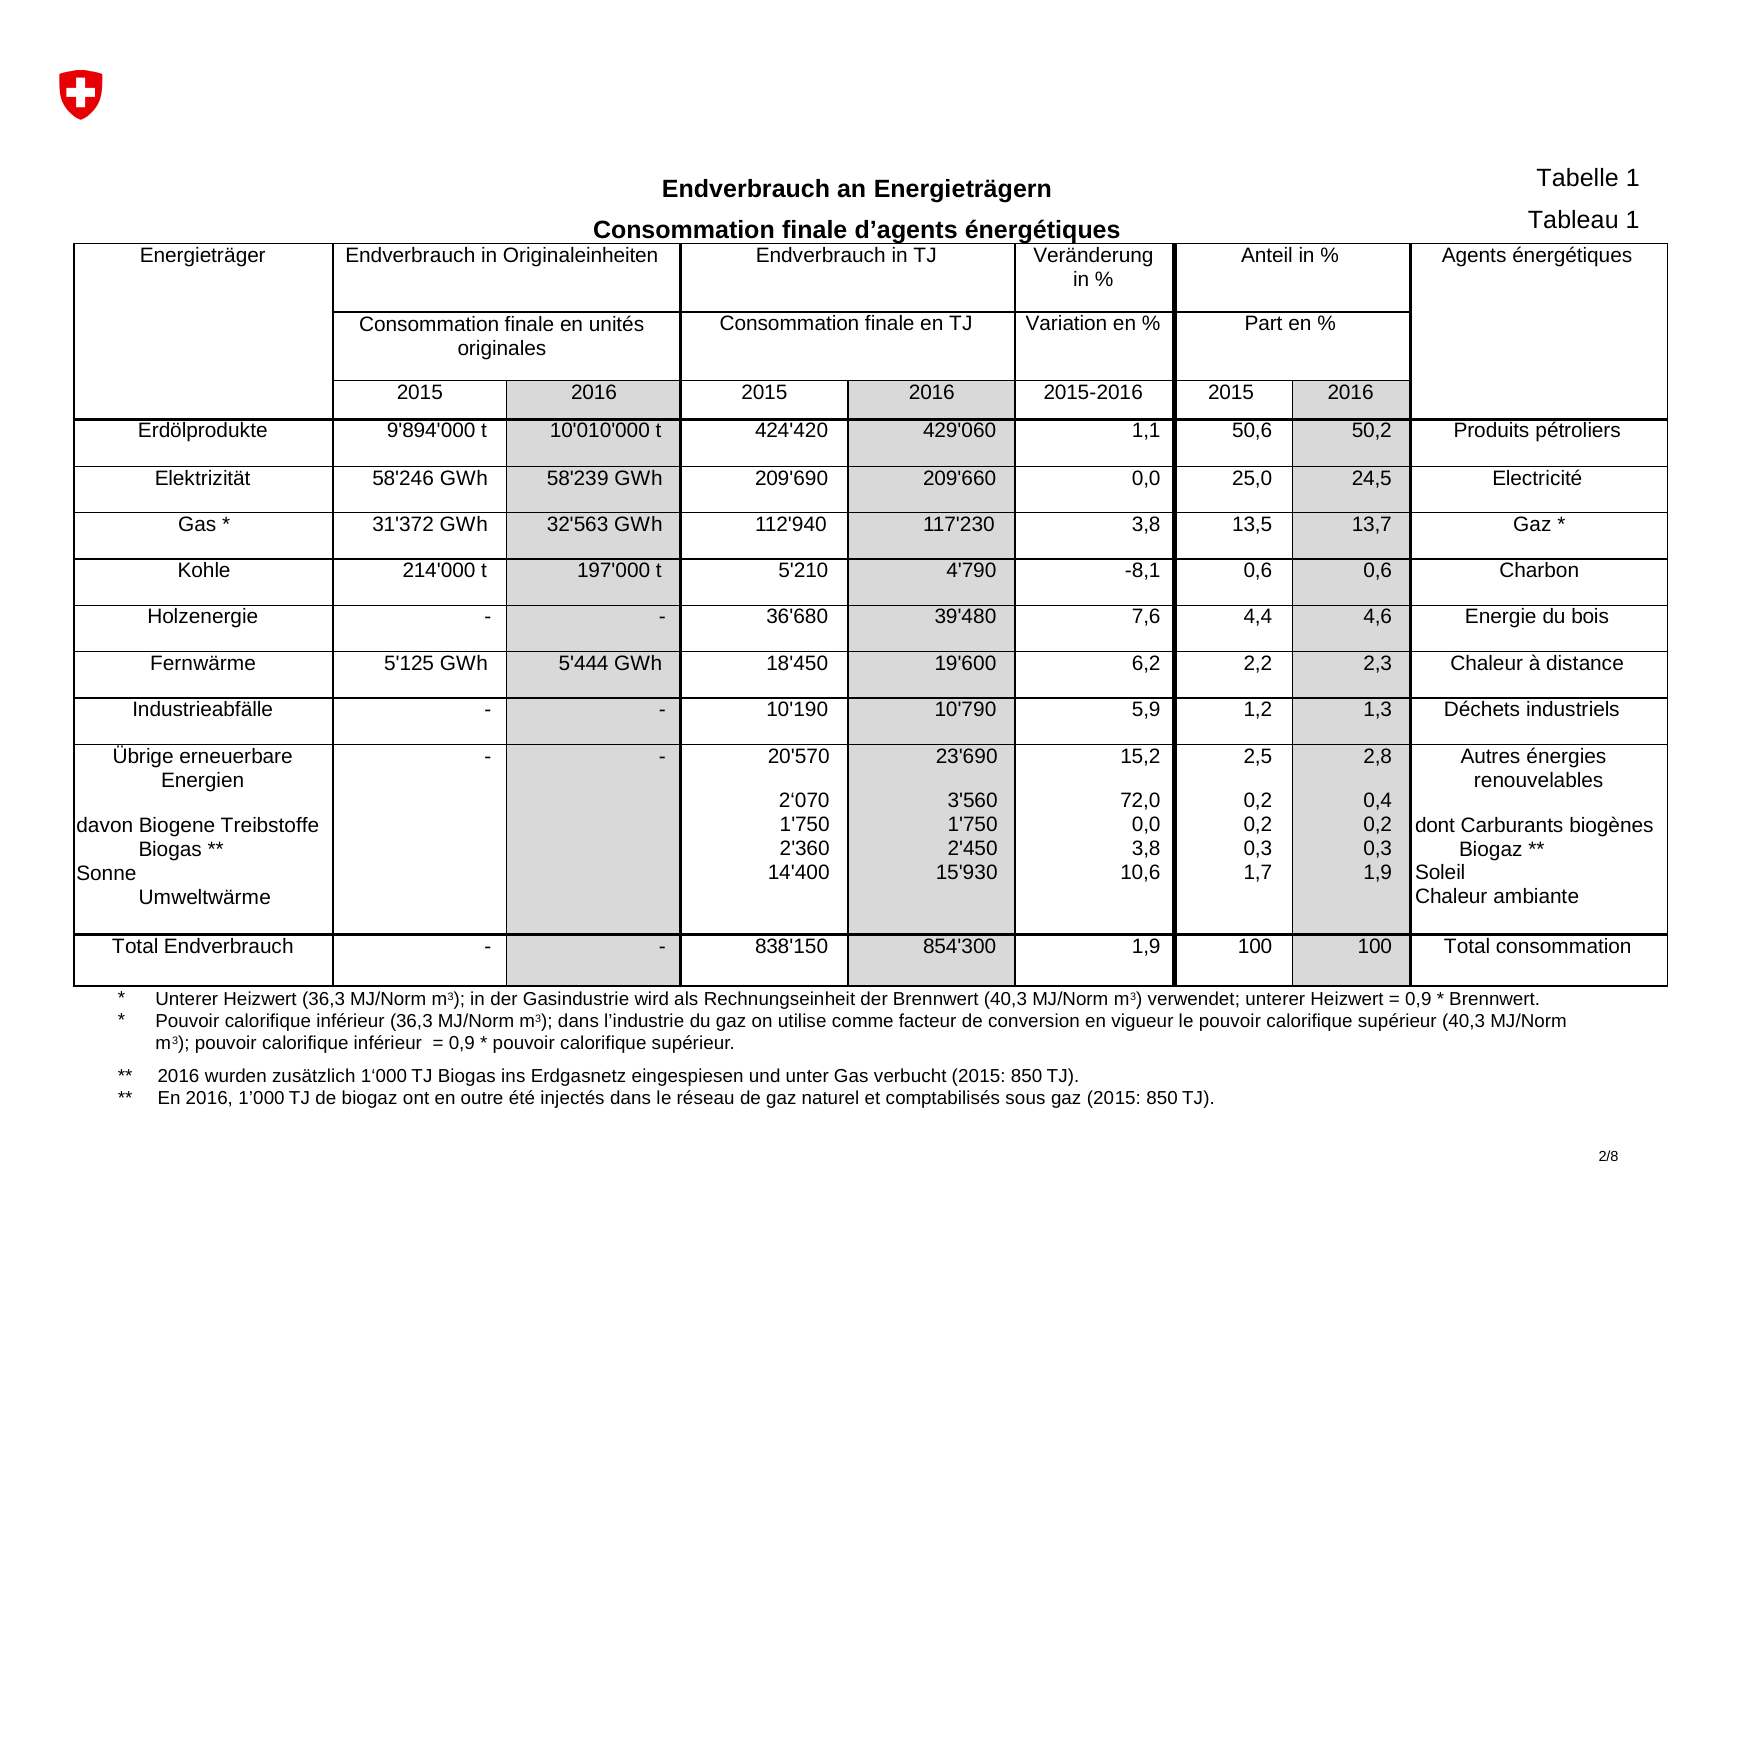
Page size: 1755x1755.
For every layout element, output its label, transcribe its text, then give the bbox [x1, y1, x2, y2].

table_cell 6,2 [1016, 652, 1172, 697]
table_cell Consommation finale en unités originales [334, 313, 679, 380]
table_cell 197'000 t [507, 560, 679, 605]
table_cell Total Endverbrauch [75, 936, 332, 985]
table_cell 2016 [849, 381, 1014, 418]
text_box 2/8 [1594, 1147, 1621, 1182]
table_cell 58'239 GWh [507, 467, 679, 512]
table_cell 2015 [334, 381, 506, 418]
table_cell 13,7 [1293, 513, 1409, 558]
table_cell Consommation finale en TJ [682, 313, 1014, 380]
table_cell 2,8 0,4 0,2 0,3 1,9 [1293, 745, 1409, 933]
table_cell 2,5 0,2 0,2 0,3 1,7 [1177, 745, 1292, 933]
table_cell Total consommation [1412, 936, 1667, 985]
table_cell 58'246 GWh [334, 467, 506, 512]
table_cell 429'060 [849, 421, 1014, 466]
table_cell 10'190 [682, 699, 847, 744]
table_cell Fernwärme [75, 652, 332, 697]
table_cell 24,5 [1293, 467, 1409, 512]
table_cell 5'210 [682, 560, 847, 605]
table_cell 117'230 [849, 513, 1014, 558]
table_cell 2015 [1177, 381, 1292, 418]
table_cell 36'680 [682, 606, 847, 651]
table_cell 1,3 [1293, 699, 1409, 744]
table_cell 214'000 t [334, 560, 506, 605]
table_cell 32'563 GWh [507, 513, 679, 558]
table_cell 2,2 [1177, 652, 1292, 697]
table_cell 23'690 3'560 1'750 2'450 15'930 [849, 745, 1014, 933]
table_cell Electricité [1412, 467, 1667, 512]
table_cell Produits pétroliers [1412, 421, 1667, 466]
table_cell 5'125 GWh [334, 652, 506, 697]
table_cell Industrieabfälle [75, 699, 332, 744]
text_box Tabelle 1 Tableau 1 [1525, 161, 1642, 234]
table_cell -8,1 [1016, 560, 1172, 605]
table_header Agents énergétiques [1412, 244, 1667, 418]
table_cell 0,0 [1016, 467, 1172, 512]
table_cell 100 [1293, 936, 1409, 985]
table_cell Gaz * [1412, 513, 1667, 558]
table_cell 31'372 GWh [334, 513, 506, 558]
table_cell Energie du bois [1412, 606, 1667, 651]
table_header Energieträger [75, 244, 332, 418]
table_cell 50,6 [1177, 421, 1292, 466]
table_cell 2016 [1293, 381, 1409, 418]
table_cell 1,1 [1016, 421, 1172, 466]
table_cell 4,4 [1177, 606, 1292, 651]
table_cell Déchets industriels [1412, 699, 1667, 744]
table_cell 10'010'000 t [507, 421, 679, 466]
table_cell Erdölprodukte [75, 421, 332, 466]
table_cell Übrige erneuerbare Energien davon Biogene Treibstoffe Biogas ** Sonne Umweltwärme [75, 745, 332, 933]
table_cell - [334, 936, 506, 985]
table_cell 424'420 [682, 421, 847, 466]
table_cell 10'790 [849, 699, 1014, 744]
table_cell - [334, 699, 506, 744]
table_cell - [507, 699, 679, 744]
table_cell 4,6 [1293, 606, 1409, 651]
table_header Endverbrauch in Originaleinheiten [334, 244, 679, 311]
table_cell 9'894'000 t [334, 421, 506, 466]
table_cell 854'300 [849, 936, 1014, 985]
table_cell 7,6 [1016, 606, 1172, 651]
table_cell - [334, 606, 506, 651]
table_cell Holzenergie [75, 606, 332, 651]
table_cell - [507, 936, 679, 985]
table_cell 13,5 [1177, 513, 1292, 558]
table_cell 209'660 [849, 467, 1014, 512]
table_cell 1,2 [1177, 699, 1292, 744]
table_cell Part en % [1177, 313, 1409, 380]
table_cell Autres énergies renouvelables dont Carburants biogènes Biogaz ** Soleil Chaleur ambiante [1412, 745, 1667, 933]
table_cell 19'600 [849, 652, 1014, 697]
table_cell Charbon [1412, 560, 1667, 605]
table_cell 838'150 [682, 936, 847, 985]
table_cell Gas * [75, 513, 332, 558]
text_box [59, 70, 103, 121]
table_header Veränderung in % [1016, 244, 1172, 311]
table_cell 20'570 2‘070 1'750 2'360 14'400 [682, 745, 847, 933]
table_cell - [507, 606, 679, 651]
table_cell Elektrizität [75, 467, 332, 512]
table_cell 0,6 [1293, 560, 1409, 605]
table_cell 5'444 GWh [507, 652, 679, 697]
table_cell Chaleur à distance [1412, 652, 1667, 697]
table_cell 18'450 [682, 652, 847, 697]
table_cell 1,9 [1016, 936, 1172, 985]
table_cell 15,2 72,0 0,0 3,8 10,6 [1016, 745, 1172, 933]
table_header Endverbrauch in TJ [682, 244, 1014, 311]
table_cell 50,2 [1293, 421, 1409, 466]
table_cell 2015 [682, 381, 847, 418]
table_cell Variation en % [1016, 313, 1172, 380]
table_cell 2016 [507, 381, 679, 418]
table_cell 4'790 [849, 560, 1014, 605]
table_cell 0,6 [1177, 560, 1292, 605]
table_cell Kohle [75, 560, 332, 605]
table_cell 2,3 [1293, 652, 1409, 697]
text_box Endverbrauch an Energieträgern Consommation finale d’agents énergétiques [591, 161, 1122, 243]
table_cell 25,0 [1177, 467, 1292, 512]
table_cell 3,8 [1016, 513, 1172, 558]
text_box Unterer Heizwert (36,3 MJ/Norm m3); in der Gasindustrie wird als Rechnungseinheit der Brennwert (40,3 MJ/Norm m3) verwendet; unterer Heizwert = 0,9 * Brennwert. Pouvoir calorifique inférieur (36,3 MJ/Norm m3); dans l’industrie du gaz on utilise comme facteur de conversion en vigueur le pouvoir calorifique supérieur (40,3 MJ/Norm m3); pouvoir calorifique inférieur = 0,9 * pouvoir calorifique supérieur. ** 2016 wurden zusätzlich 1‘000 TJ Biogas ins Erdgasnetz eingespiesen und unter Gas verbucht (2015: 850 TJ). ** En 2016, 1’000 TJ de biogaz ont en outre été injectés dans le réseau de gaz naturel et comptabilisés sous gaz (2015: 850 TJ). [115, 987, 1598, 1108]
table_cell - [507, 745, 679, 933]
table_cell 209'690 [682, 467, 847, 512]
table_cell 5,9 [1016, 699, 1172, 744]
table_cell 100 [1177, 936, 1292, 985]
table_header Anteil in % [1177, 244, 1409, 311]
table_cell 39'480 [849, 606, 1014, 651]
table_cell 112'940 [682, 513, 847, 558]
table_cell - [334, 745, 506, 933]
table_cell 2015-2016 [1016, 381, 1172, 418]
